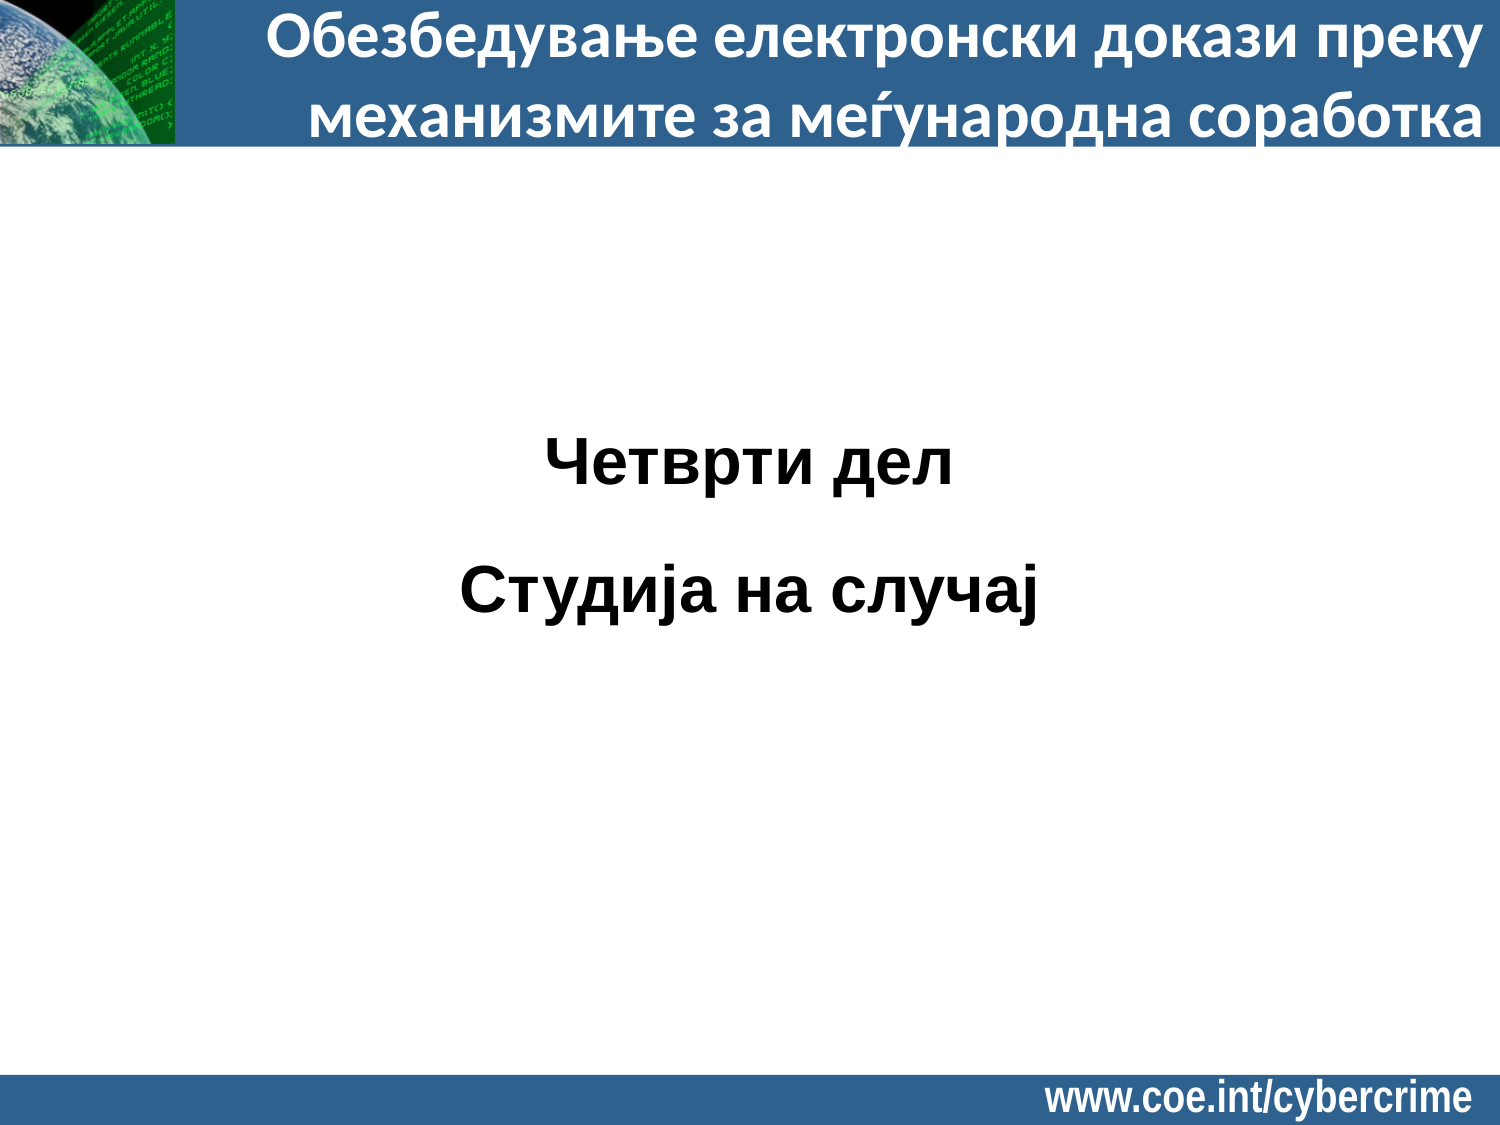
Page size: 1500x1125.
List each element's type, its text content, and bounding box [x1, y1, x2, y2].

text_box Обезбедување електронски докази преку механизмите за меѓународна соработка [177, 0, 1500, 149]
text_box www.coe.int/cybercrime [1030, 1059, 1500, 1125]
picture [0, 0, 175, 144]
text_box Четврти дел Студија на случај [50, 425, 1450, 697]
text_box [0, 1073, 1030, 1125]
